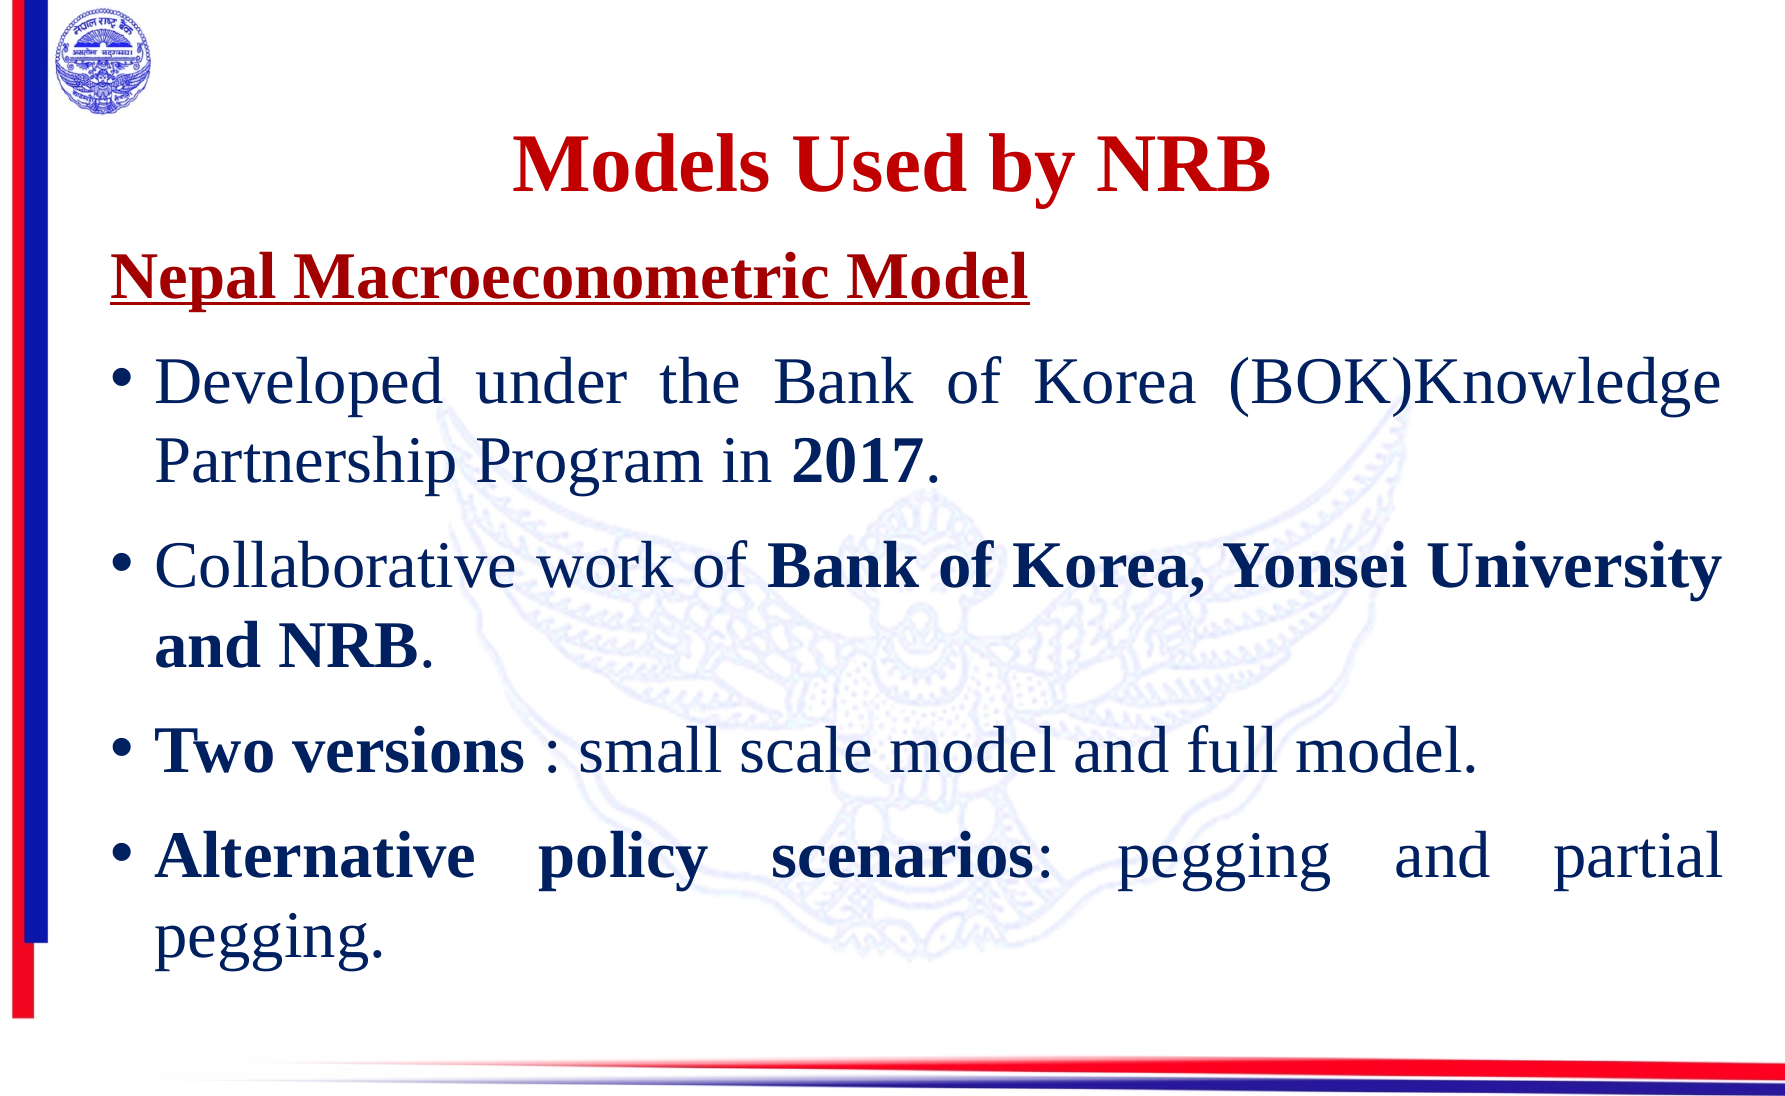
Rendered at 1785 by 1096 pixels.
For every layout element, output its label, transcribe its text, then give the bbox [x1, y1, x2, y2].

list Nepal Macroeconometric Model Developed under the Bank of Korea (BOK)Knowledge Partnership Program in 2017. Collaborative work of Bank of Korea, Yonsei University and NRB. Two versions : small scale model and full model. Alternative policy scenarios: pegging and partial pegging. [92, 222, 1743, 987]
picture [0, 0, 1785, 1096]
title Models Used by NRB [122, 58, 1663, 271]
